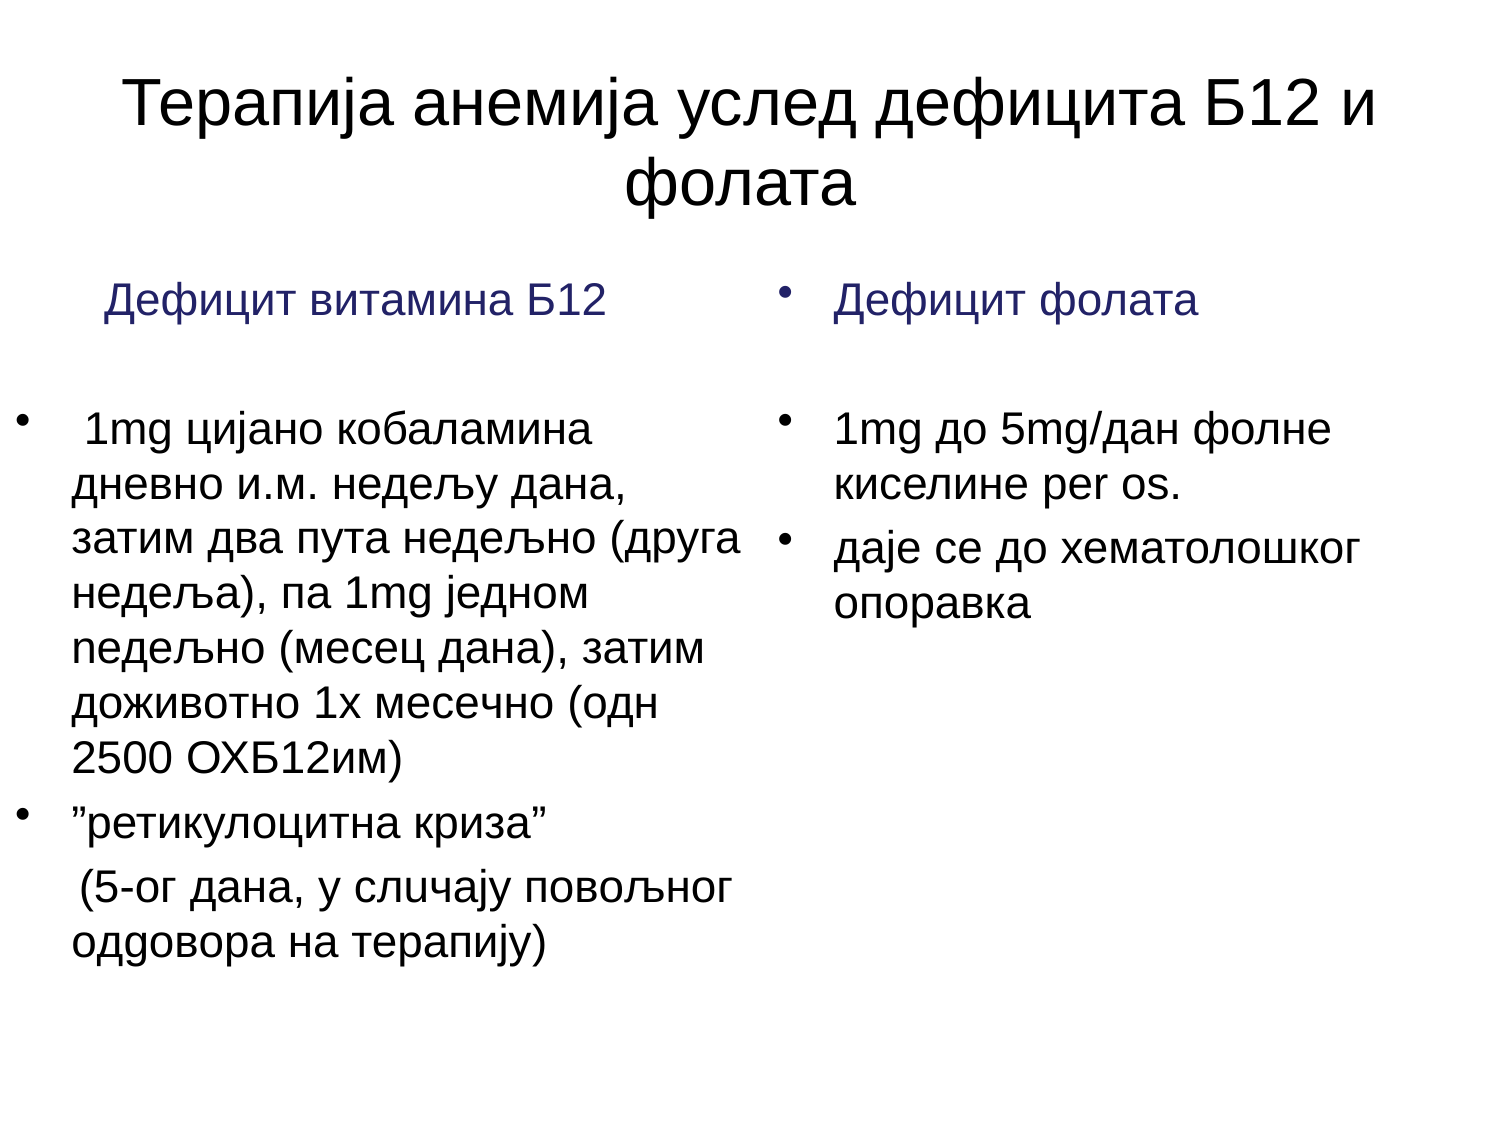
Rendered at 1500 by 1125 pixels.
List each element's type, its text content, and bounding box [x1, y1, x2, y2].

title Терапија анемија услед дефицита Б12 и фолата [75, 45, 1425, 233]
list Дефицит фолата 1mg до 5mg/дан фолне киселине per os. даје се до хематолошког опоравка [762, 262, 1425, 1005]
list Дефицит витамина Б12 1mg цијано кoбалaмина дневно и.м. недeљу данa, затим два пута недeљно (друга недeља), па 1mg једном nедeљно (месeц данa), затим доживoтно 1x месeчно (одн 2500 ОХБ12им) ”ретикулоцитна криза” (5-ог данa, у слuчају повoљног oдgовoра нa терапију) [0, 262, 762, 1005]
